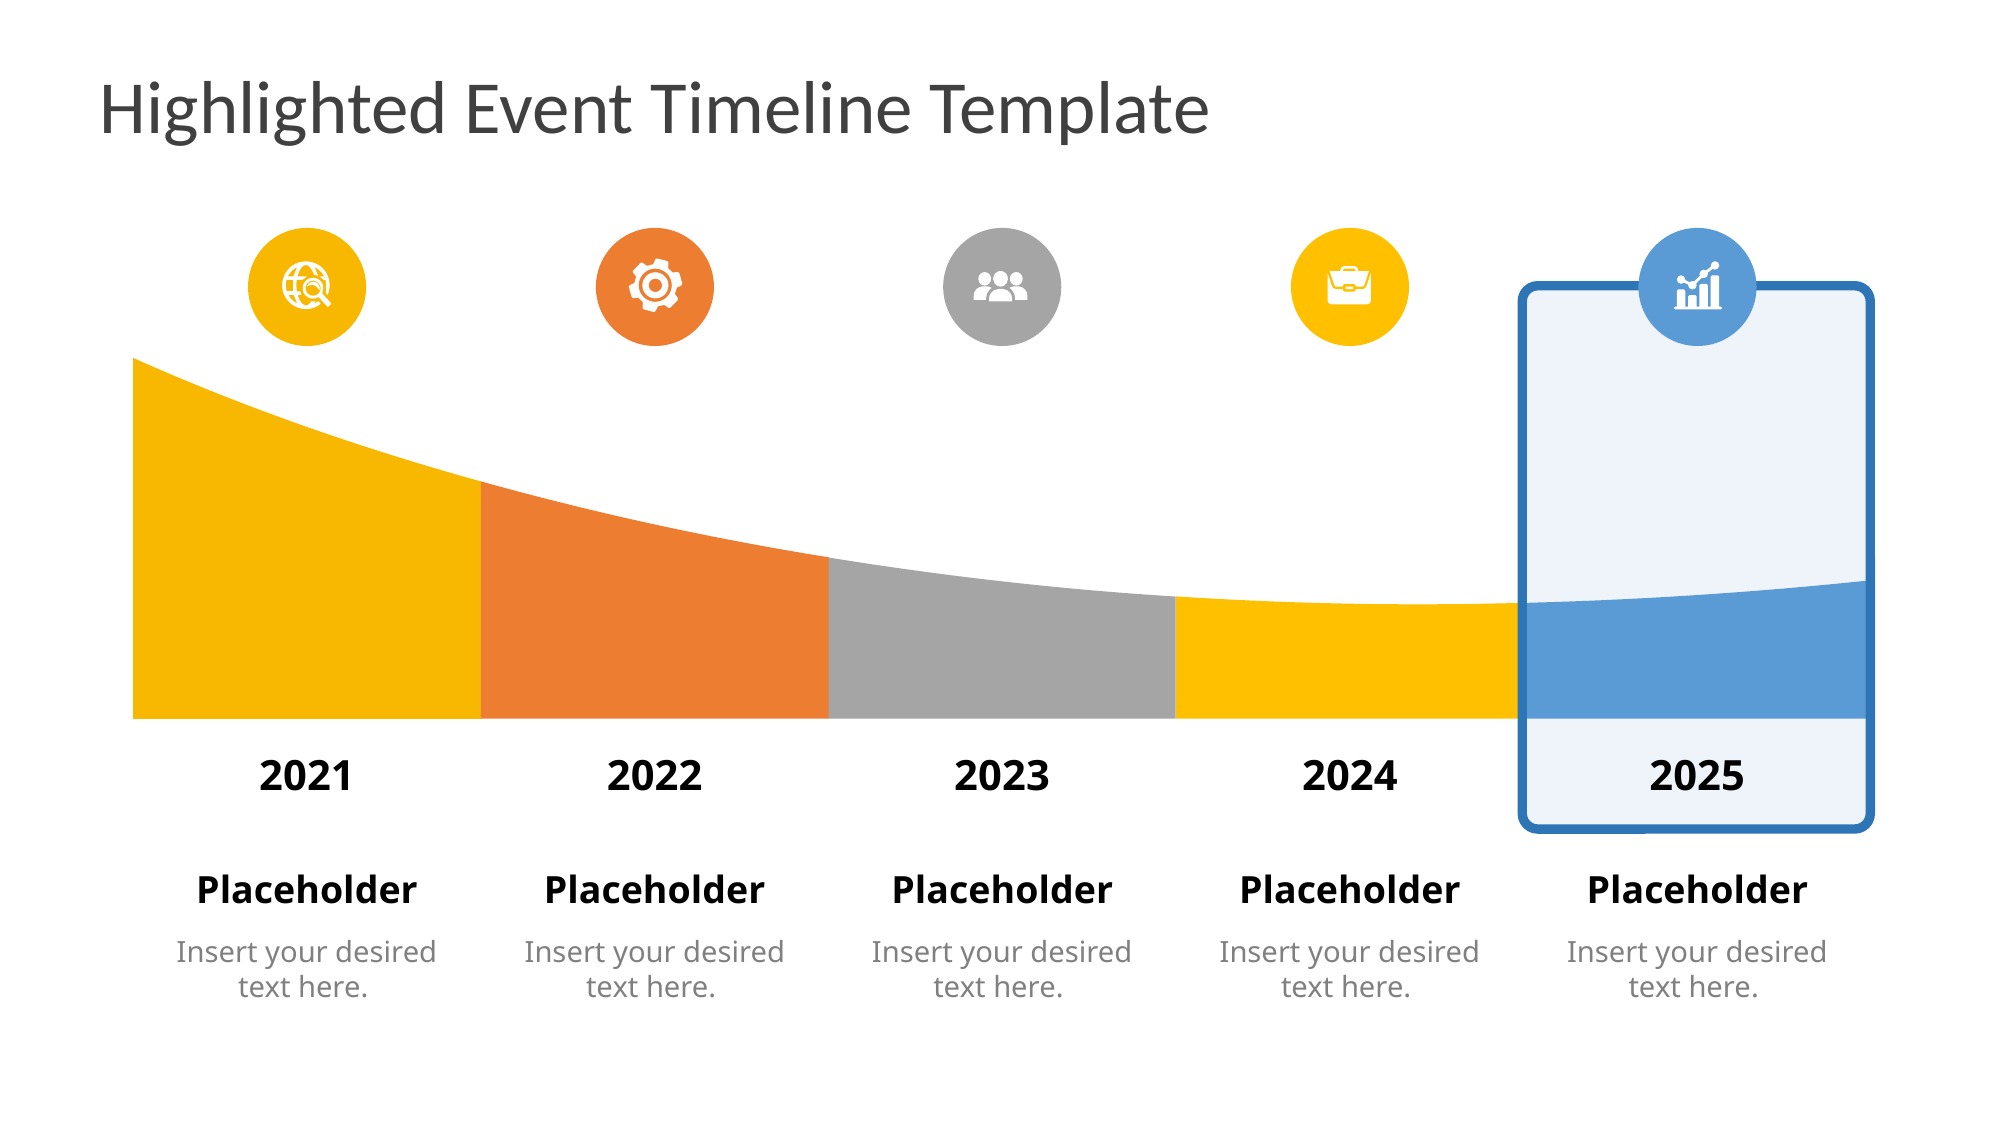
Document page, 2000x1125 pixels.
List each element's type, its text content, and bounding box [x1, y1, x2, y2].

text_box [1673, 260, 1723, 310]
text_box [245, 225, 369, 349]
text_box 2022 [592, 741, 718, 807]
text_box 2025 [1634, 741, 1761, 807]
text_box [1520, 283, 1873, 832]
text_box Insert your desired text here. [845, 926, 1160, 1011]
text_box [941, 225, 1064, 349]
text_box [828, 557, 1176, 719]
text_box Placeholder [1540, 858, 1855, 919]
text_box Placeholder [845, 858, 1160, 919]
text_box [133, 357, 480, 719]
text_box Insert your desired text here. [149, 926, 465, 1011]
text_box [1327, 265, 1372, 305]
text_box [973, 270, 1028, 302]
text_box 2023 [939, 741, 1066, 807]
text_box 2024 [1287, 741, 1413, 807]
title Highlighted Event Timeline Template [99, 45, 1900, 162]
text_box Placeholder [497, 858, 812, 919]
text_box Placeholder [1192, 858, 1508, 919]
text_box 2021 [244, 741, 370, 807]
text_box Placeholder [149, 858, 465, 919]
text_box Insert your desired text here. [1540, 926, 1855, 1011]
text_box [281, 261, 332, 310]
text_box [593, 225, 717, 349]
text_box [1636, 225, 1759, 349]
text_box Insert your desired text here. [497, 926, 812, 1011]
text_box Insert your desired text here. [1192, 926, 1508, 1011]
text_box [1288, 225, 1412, 349]
text_box [480, 481, 828, 719]
text_box [1176, 596, 1520, 719]
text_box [628, 258, 683, 313]
